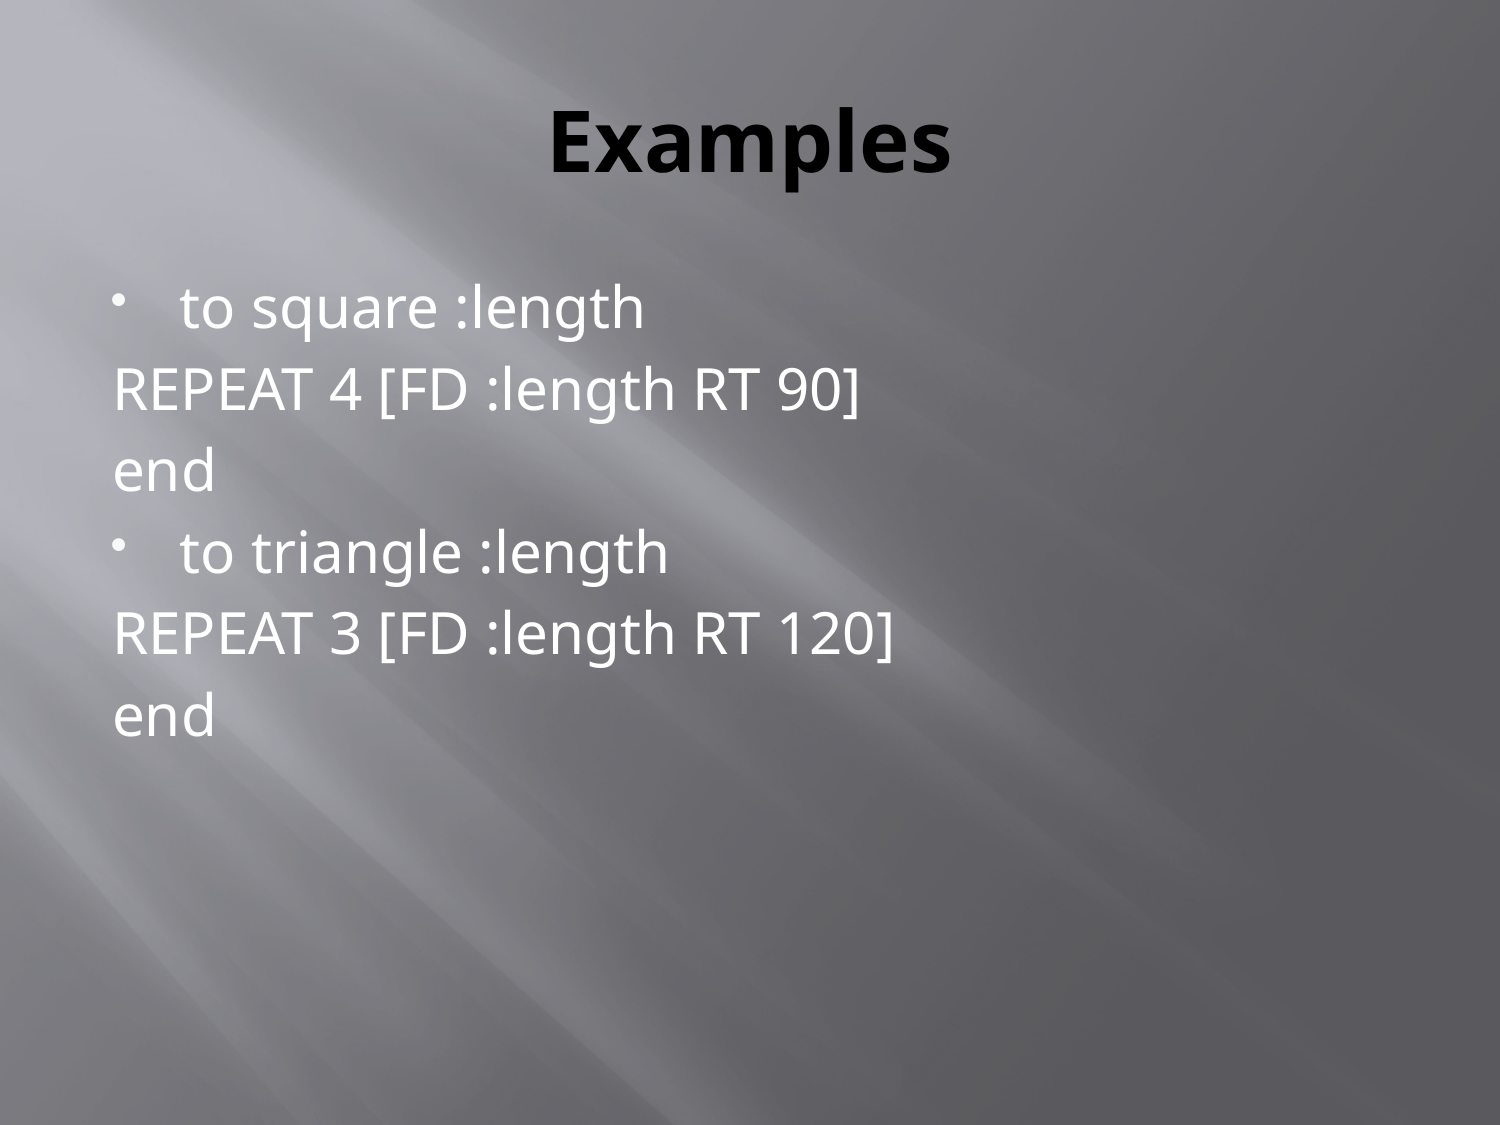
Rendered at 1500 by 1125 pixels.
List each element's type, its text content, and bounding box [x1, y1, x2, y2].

list to square :length REPEAT 4 [FD :length RT 90] end to triangle :length REPEAT 3 [FD :length RT 120] end [75, 262, 1425, 1035]
title Examples [75, 45, 1425, 233]
